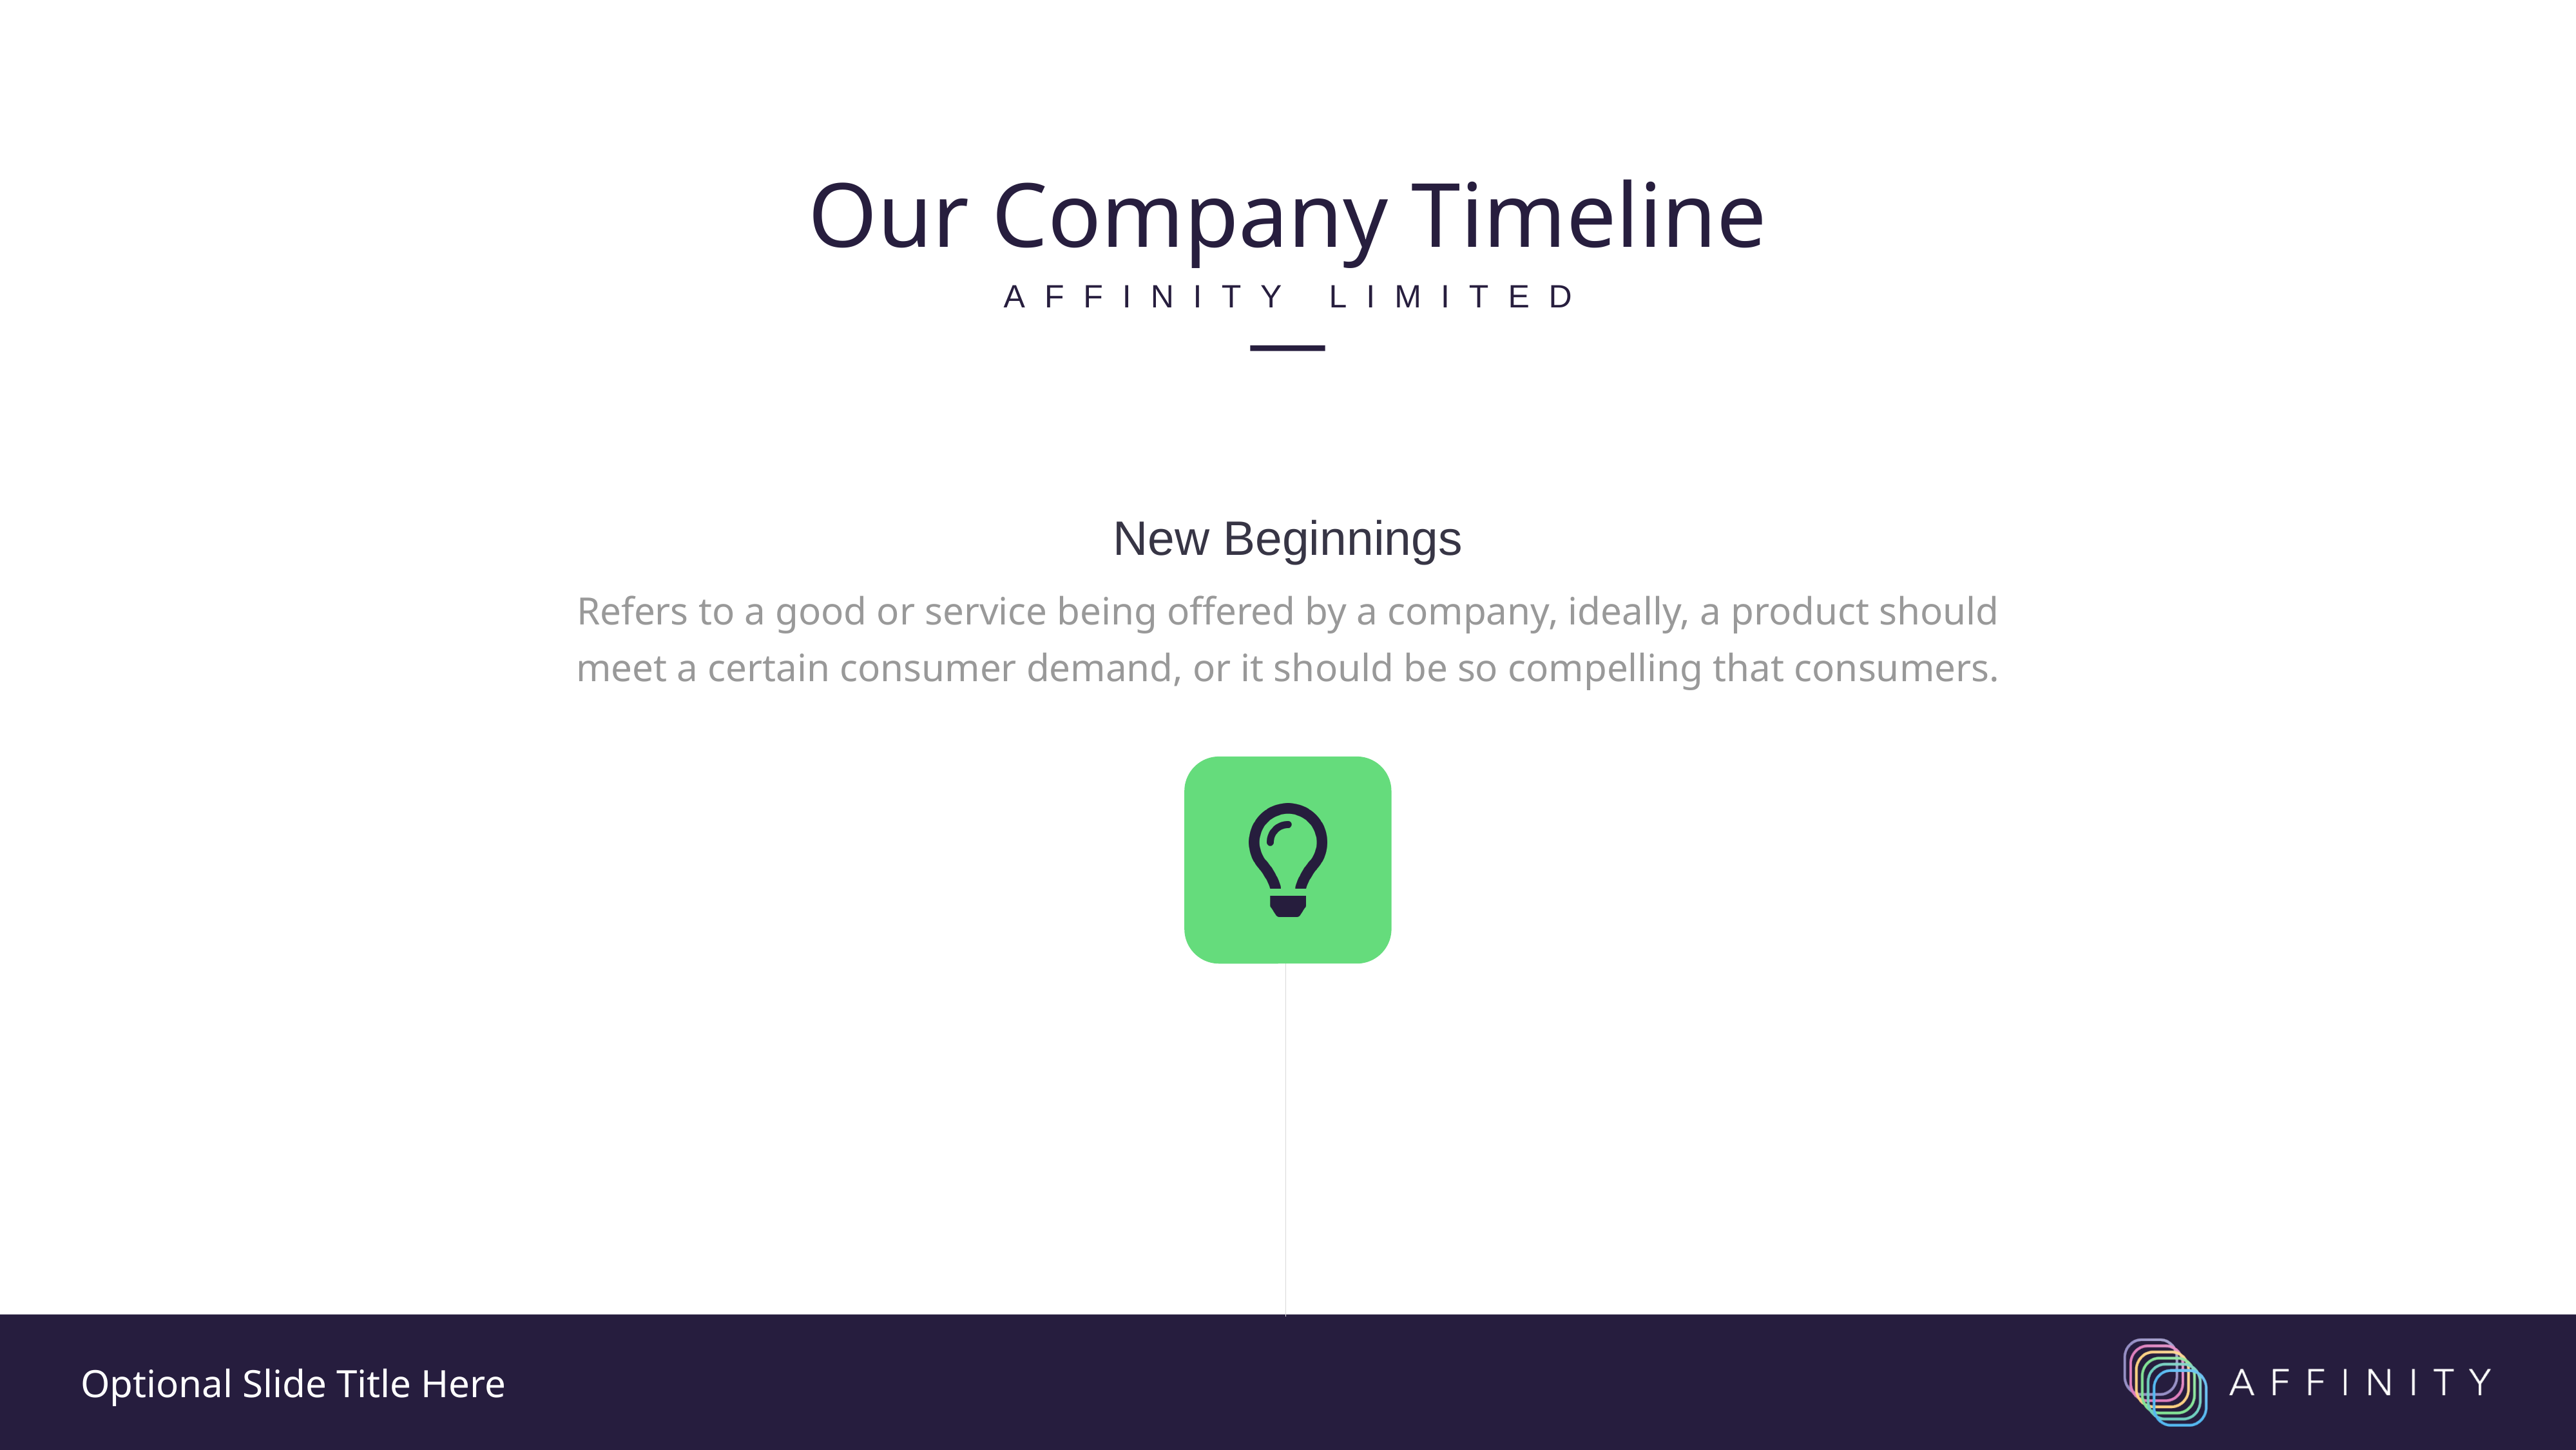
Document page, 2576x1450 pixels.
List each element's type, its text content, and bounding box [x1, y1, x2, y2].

text_box AFFINITY LIMITED [836, 270, 1740, 319]
text_box New Beginnings [881, 501, 1695, 570]
text_box Refers to a good or service being offered by a company, ideally, a product should meet a certain consumer demand, or it should be so compelling that consumers. [569, 571, 2006, 694]
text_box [1184, 756, 1392, 964]
picture [2121, 1335, 2494, 1430]
text_box Our Company Timeline [673, 153, 1903, 270]
text_box [1250, 345, 1325, 351]
text_box Optional Slide Title Here [75, 1355, 1131, 1410]
